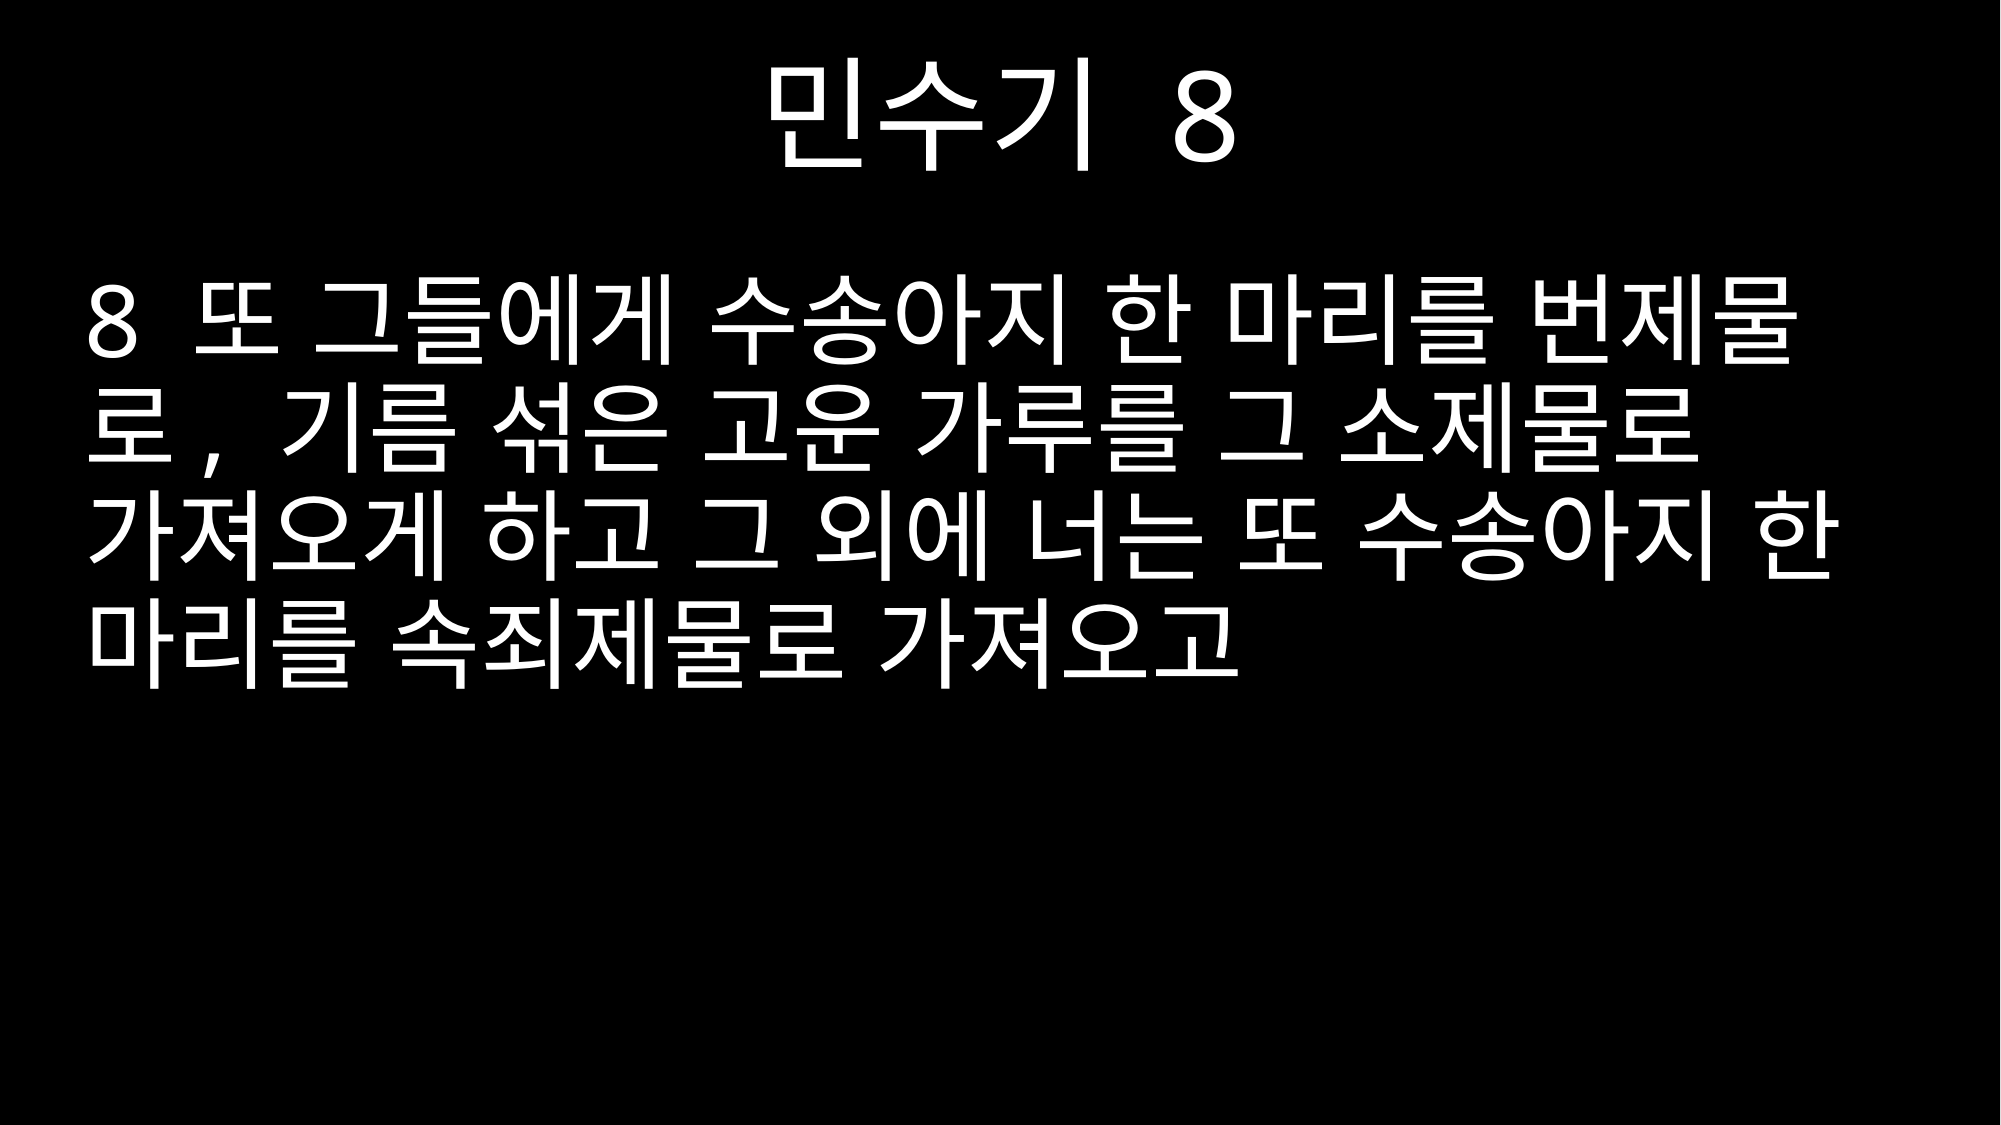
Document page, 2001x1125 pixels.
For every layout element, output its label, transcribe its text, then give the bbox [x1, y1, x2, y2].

footer 민수기 8 [0, 32, 2000, 192]
picture [0, 0, 2001, 1125]
list 8 또 그들에게 수송아지 한 마리를 번제물로, 기름 섞은 고운 가루를 그 소제물로 가져오게 하고 그 외에 너는 또 수송아지 한 마리를 속죄제물로 가져오고 [69, 263, 1953, 423]
